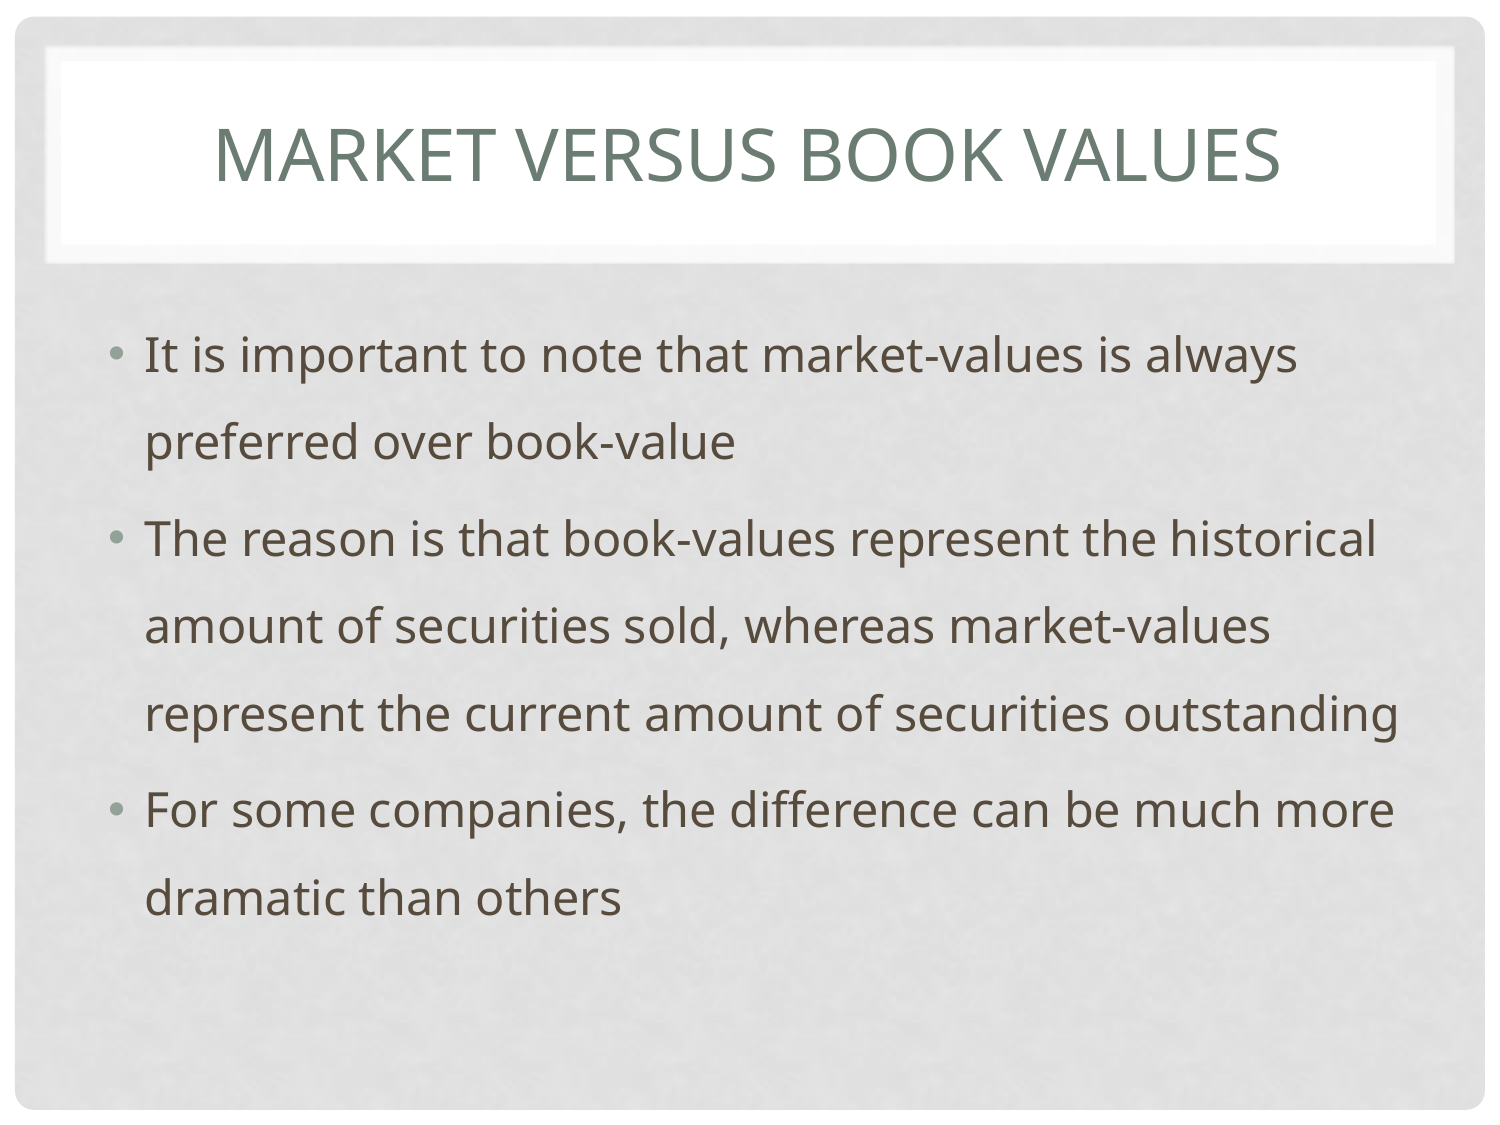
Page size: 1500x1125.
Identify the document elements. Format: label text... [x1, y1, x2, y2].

title Market versus book values [69, 66, 1425, 238]
list It is important to note that market-values is always preferred over book-value The reason is that book-values represent the historical amount of securities sold, whereas market-values represent the current amount of securities outstanding For some companies, the difference can be much more dramatic than others [75, 287, 1425, 1005]
